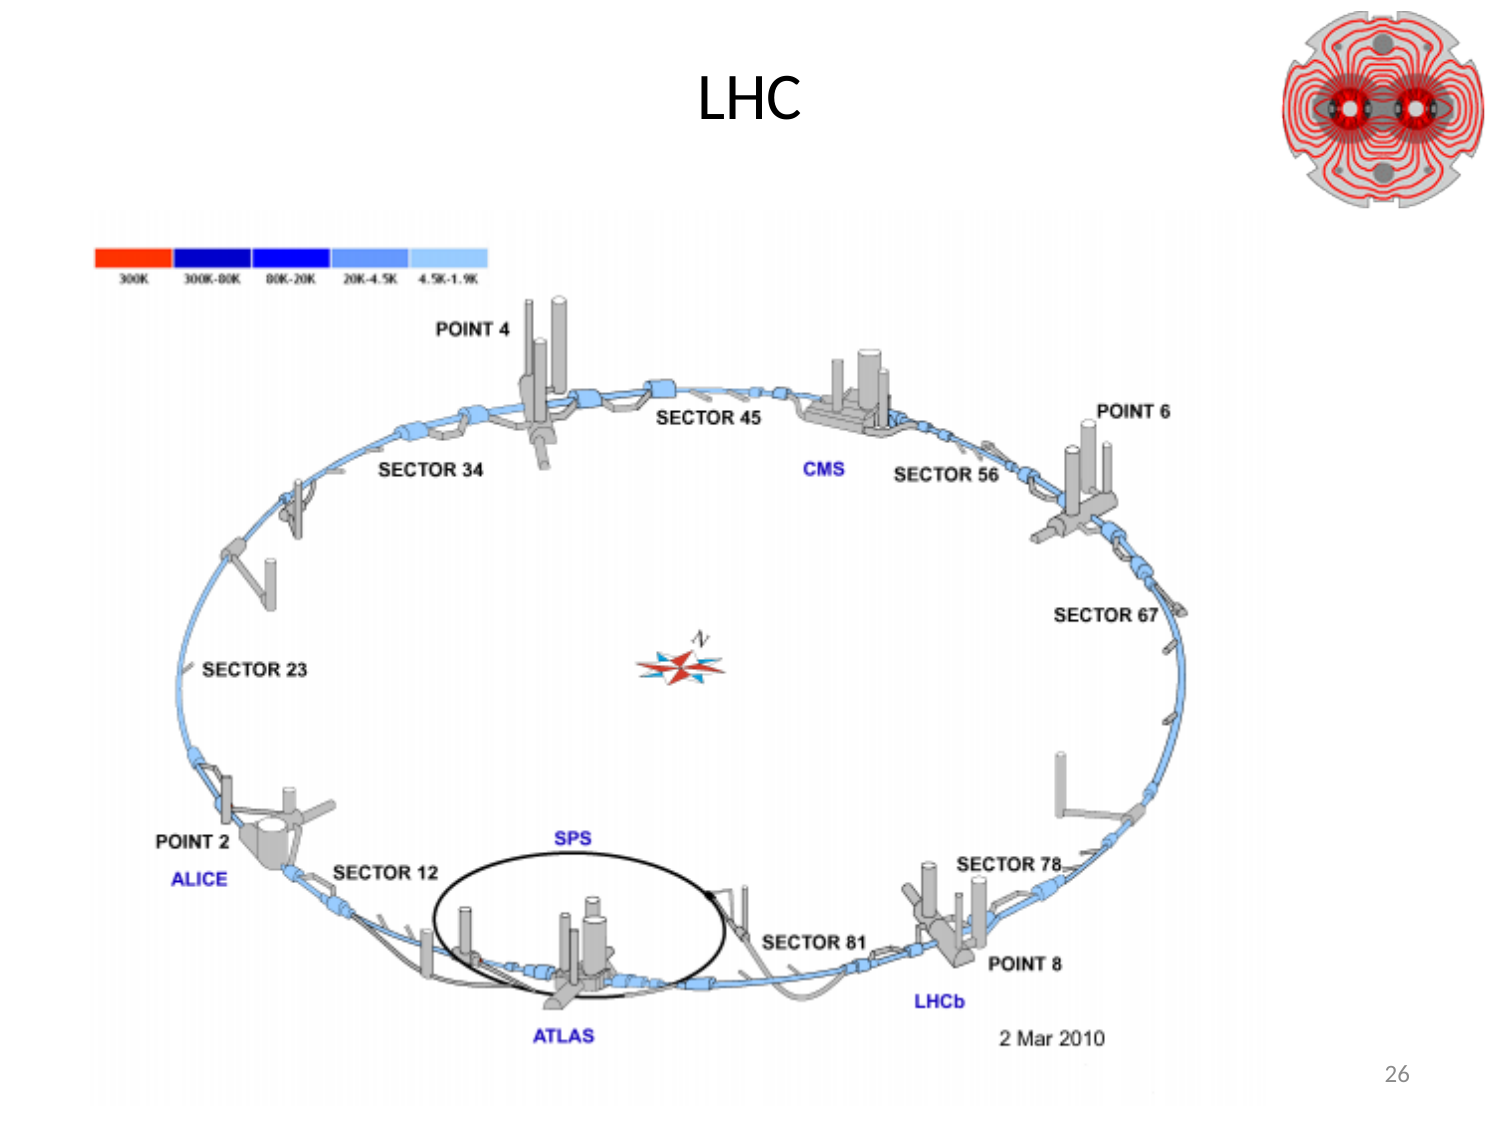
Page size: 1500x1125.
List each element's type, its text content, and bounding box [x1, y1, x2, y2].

picture [1277, 11, 1487, 212]
picture [84, 210, 1266, 1106]
title LHC [75, 45, 1272, 141]
slide_number 26 [1270, 1042, 1425, 1103]
